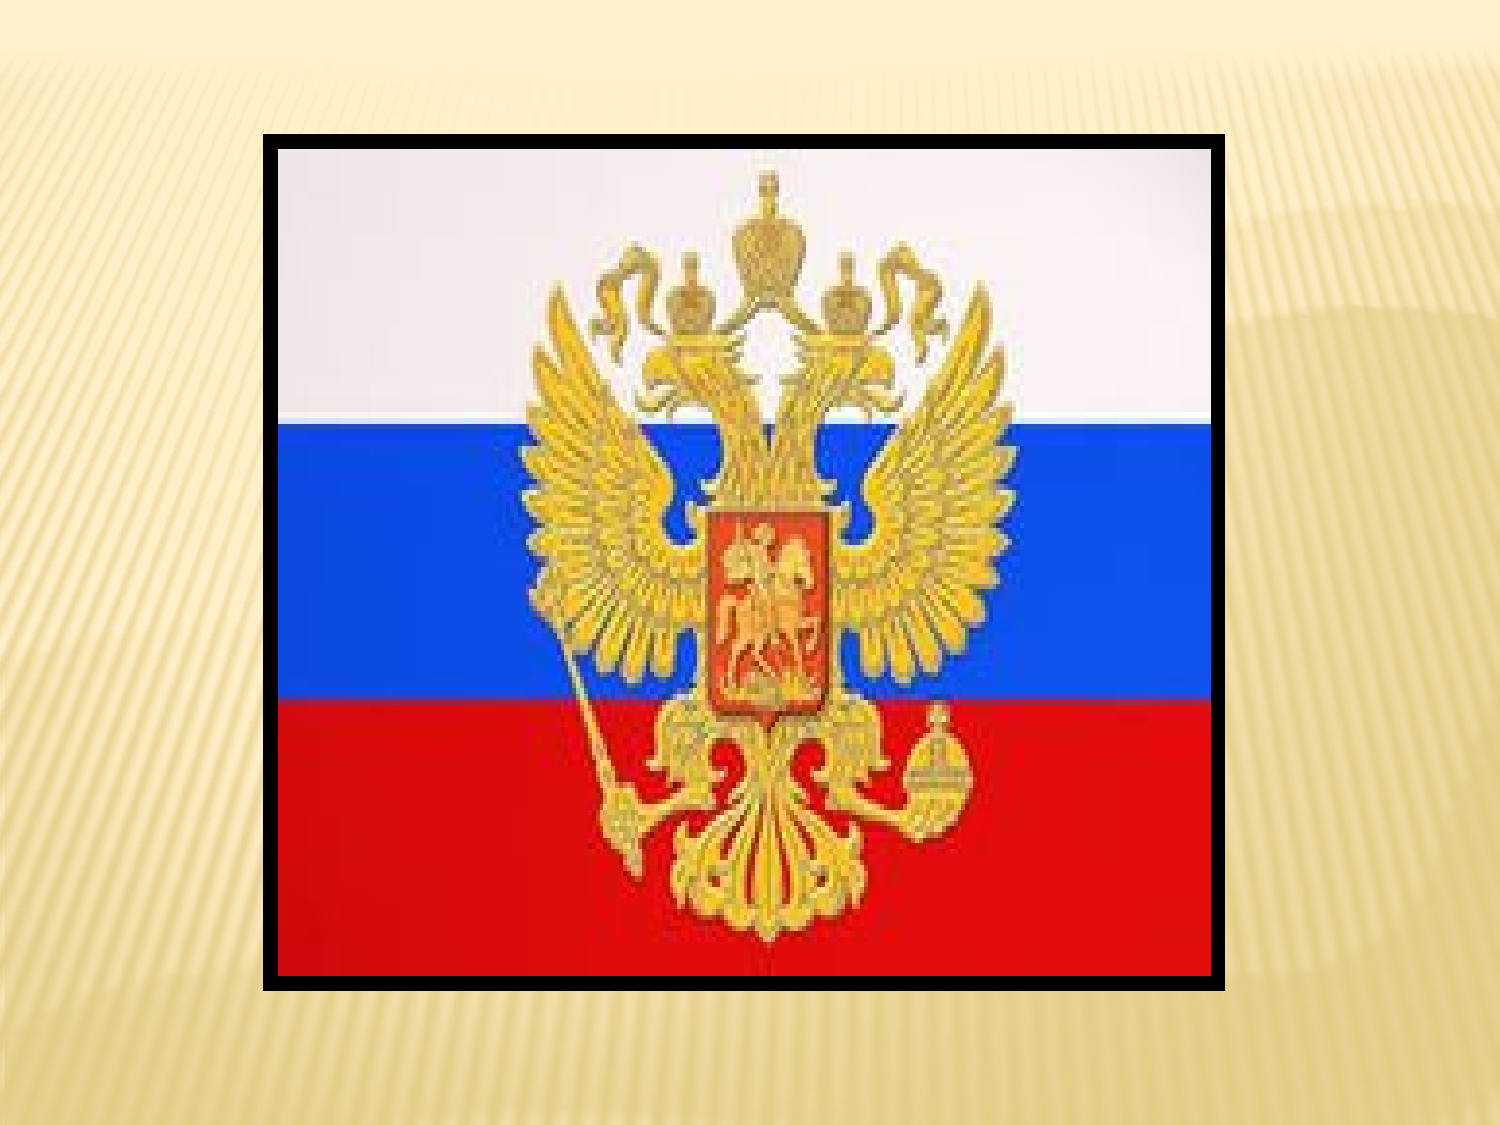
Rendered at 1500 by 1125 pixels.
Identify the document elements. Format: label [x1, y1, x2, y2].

picture [277, 148, 1211, 977]
